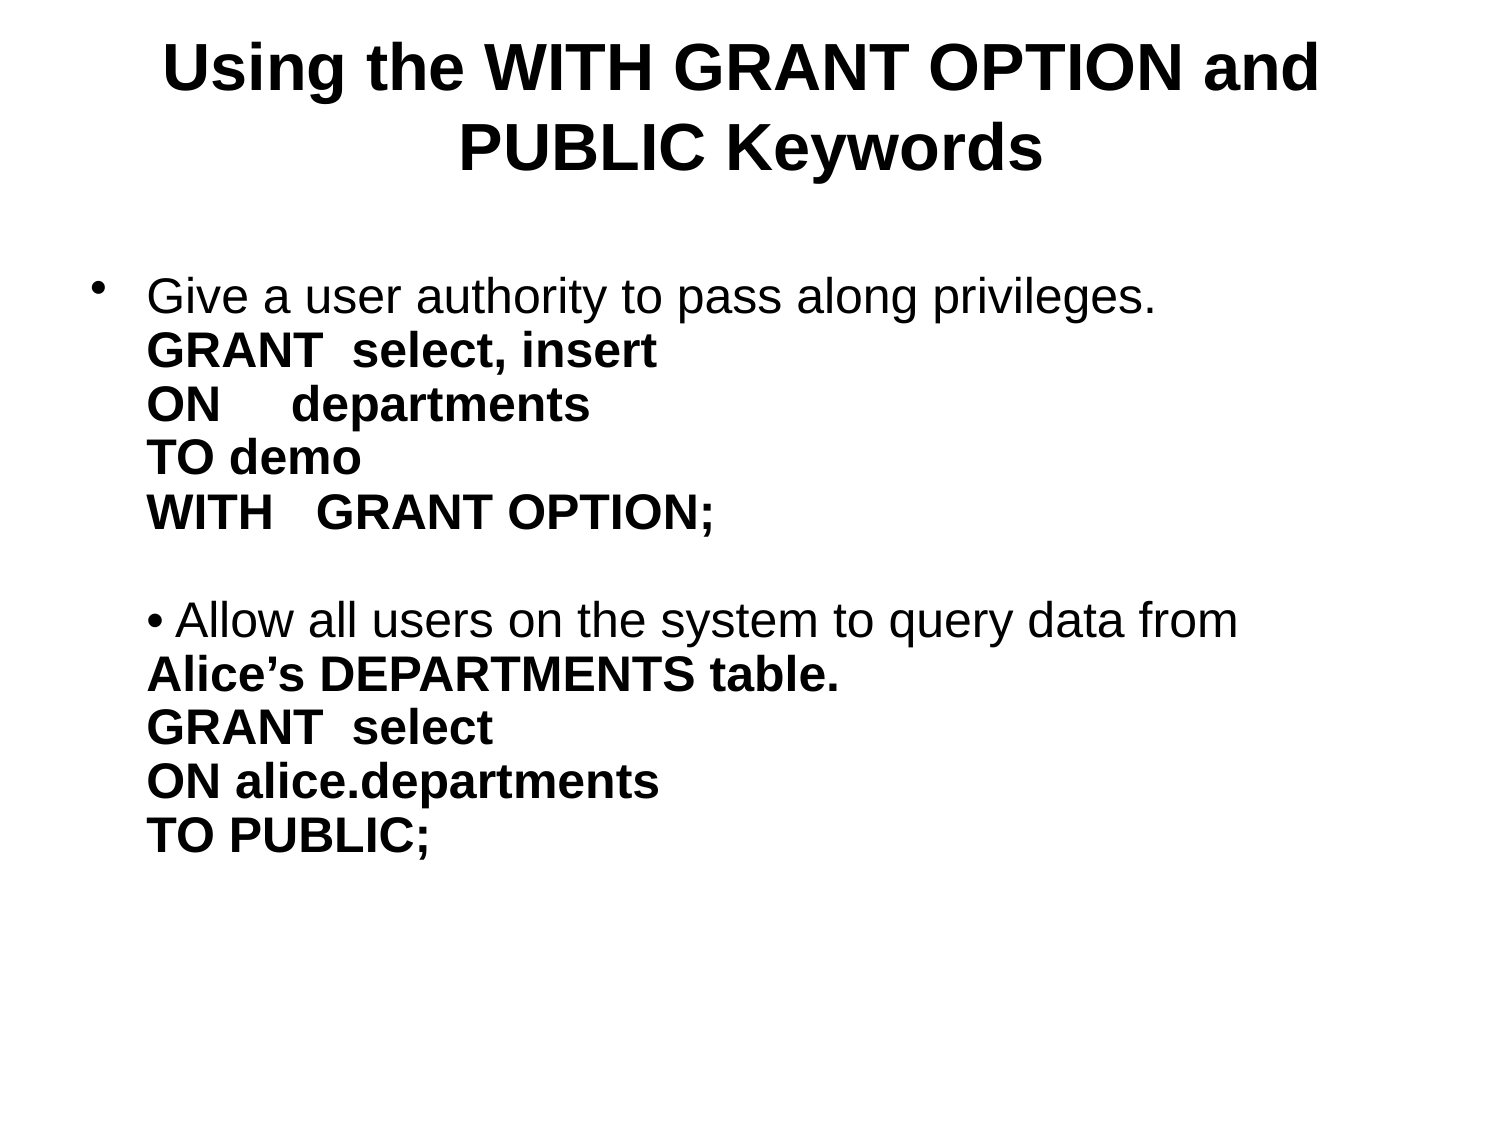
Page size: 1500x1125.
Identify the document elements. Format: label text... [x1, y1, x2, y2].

list Give a user authority to pass along privileges. GRANT select, insert ON departments TO demo WITH GRANT OPTION; • Allow all users on the system to query data from Alice’s DEPARTMENTS table. GRANT select ON alice.departments TO PUBLIC; [74, 262, 1426, 1006]
title Using the WITH GRANT OPTION and PUBLIC Keywords [76, 89, 1428, 278]
